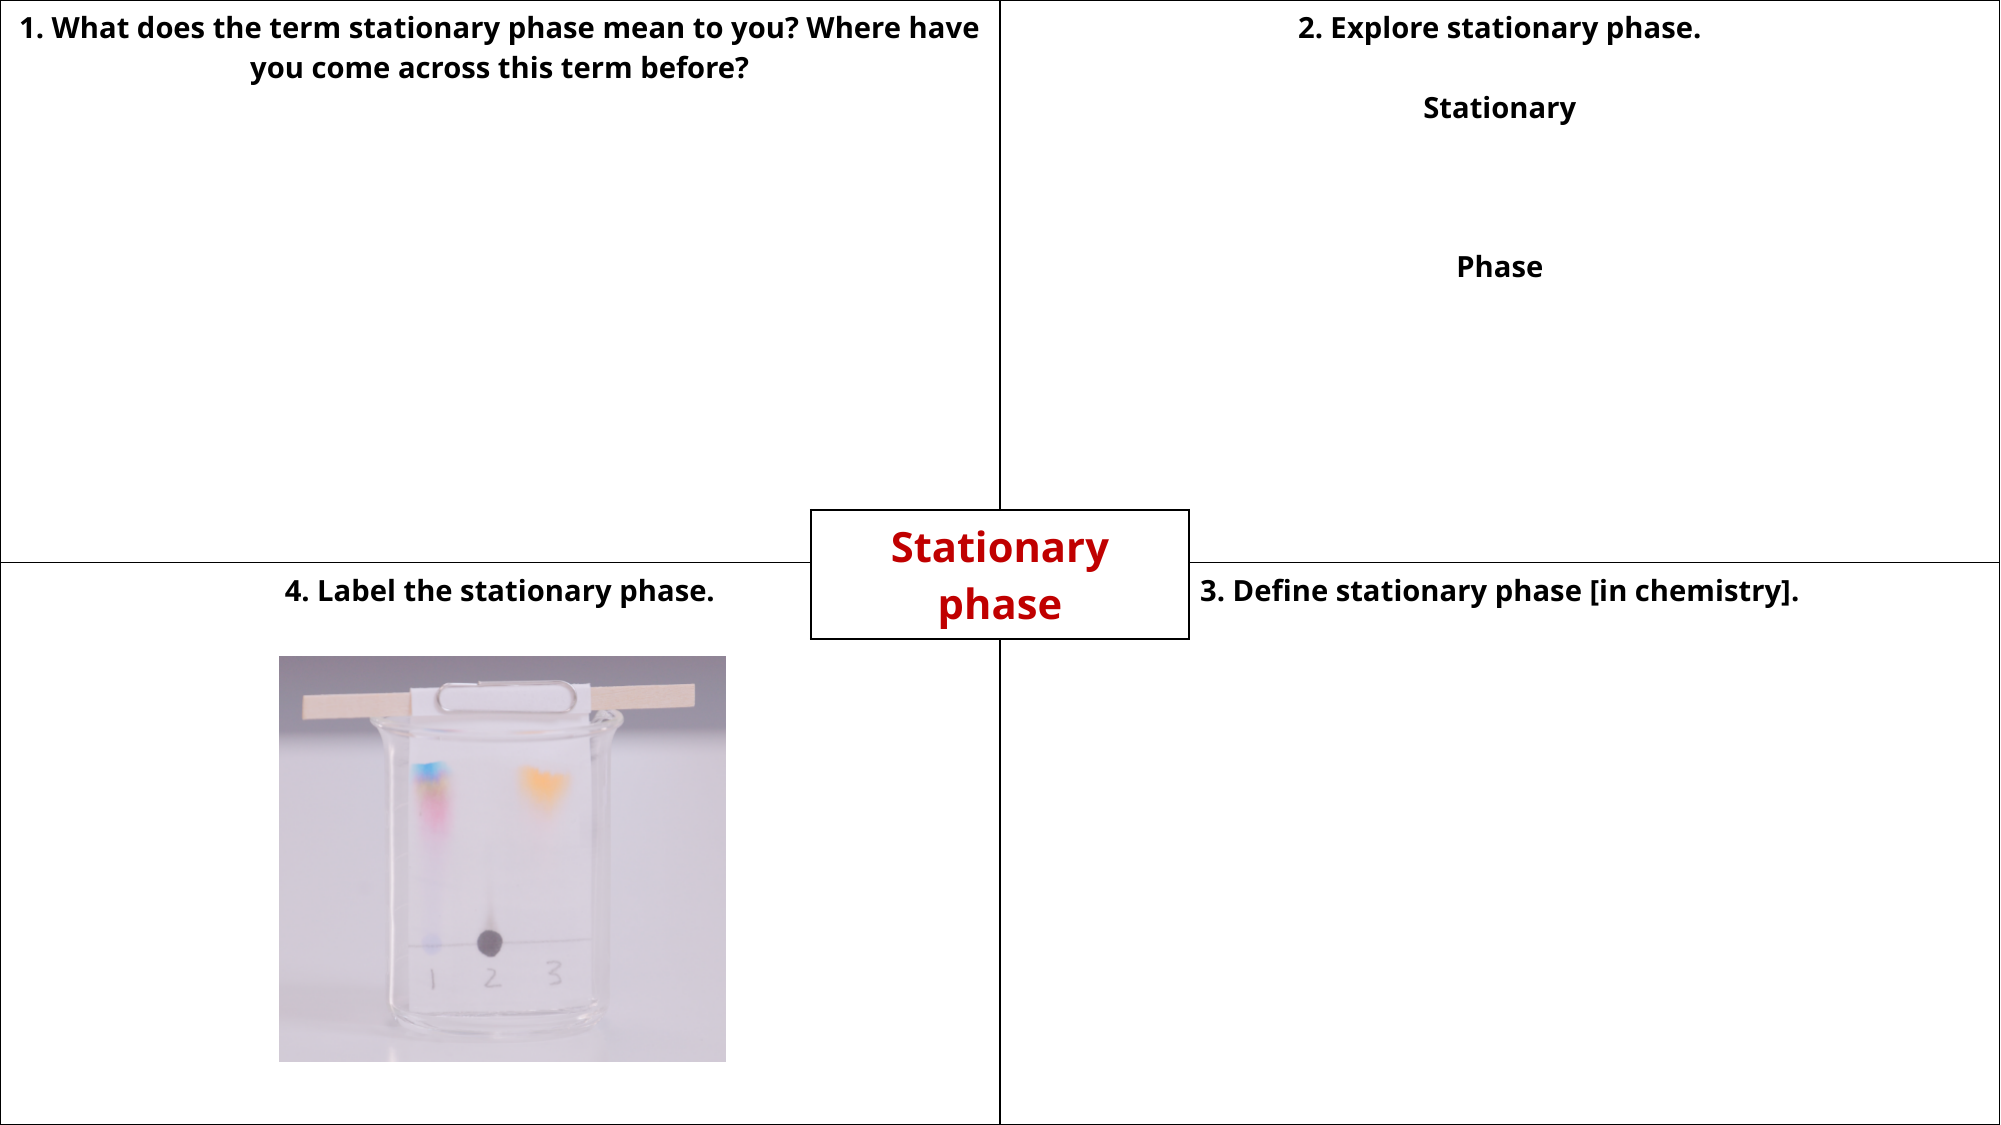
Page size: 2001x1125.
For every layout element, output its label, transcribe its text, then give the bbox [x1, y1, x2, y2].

picture [279, 656, 726, 1062]
table_header 1. What does the term stationary phase mean to you? Where have you come across this term before? [1, 1, 999, 562]
table_cell 3. Define stationary phase [in chemistry]. [1001, 563, 1999, 1124]
table_cell 4. Label the stationary phase. [1, 563, 999, 1124]
table_header Stationary phase [812, 511, 1188, 638]
table_header 2. Explore stationary phase. Stationary Phase [1001, 1, 1999, 562]
